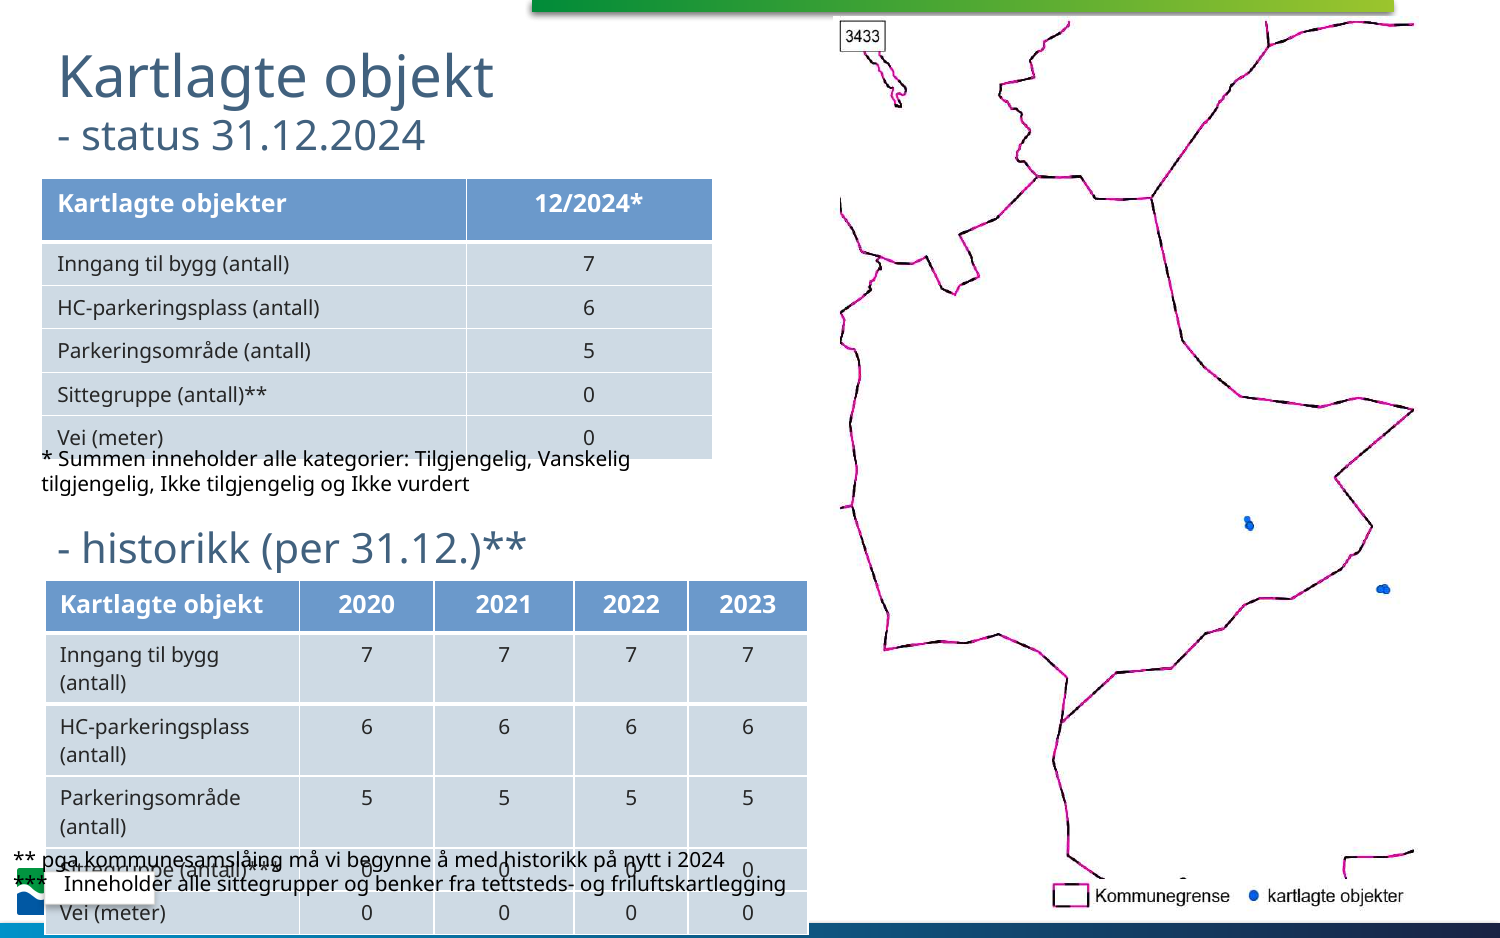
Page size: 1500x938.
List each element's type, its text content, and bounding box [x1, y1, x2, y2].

table_cell 7 [575, 635, 687, 702]
table_cell Inngang til bygg (antall) [42, 244, 466, 285]
table_cell 5 [689, 777, 807, 847]
table_cell 0 [575, 904, 687, 934]
table_cell 0 [435, 904, 573, 934]
table_header Kartlagte objekt [46, 581, 299, 631]
table_cell HC-parkeringsplass (antall) [46, 706, 299, 775]
table_header 12/2024* [467, 179, 712, 240]
table_cell 5 [300, 777, 433, 838]
table_header 2022 [575, 581, 687, 631]
table_cell 6 [300, 706, 433, 775]
table_cell 5 [467, 329, 712, 372]
table_cell 0 [467, 373, 712, 415]
table_cell 0 [689, 892, 807, 934]
picture [833, 16, 1419, 913]
table_header 2021 [435, 581, 573, 631]
text_box Kartlagte objekt - status 31.12.2024 [42, 24, 828, 167]
table_cell Parkeringsområde (antall) [46, 777, 299, 838]
table_cell 0 [300, 904, 433, 934]
table_cell Inngang til bygg (antall) [46, 635, 299, 702]
text_box - historikk (per 31.12.)** [42, 496, 828, 580]
table_cell 7 [467, 244, 712, 285]
table_header Kartlagte objekter [42, 179, 466, 240]
table_cell Vei (meter) [46, 904, 299, 934]
table_cell Parkeringsområde (antall) [42, 329, 466, 372]
table_cell 5 [575, 777, 687, 838]
table_cell 6 [435, 706, 573, 775]
table_cell 6 [689, 706, 807, 775]
table_cell 0 [802, 849, 807, 890]
table_cell 7 [689, 635, 807, 702]
table_cell 5 [435, 777, 573, 838]
table_cell 7 [435, 635, 573, 702]
table_header 2020 [300, 581, 433, 631]
table_cell HC-parkeringsplass (antall) [42, 286, 466, 328]
table_cell Vei (meter) [42, 416, 466, 438]
table_cell Sittegruppe (antall)** [42, 373, 466, 415]
table_header 2023 [689, 581, 807, 631]
table_cell 0 [467, 416, 712, 459]
table_cell 6 [575, 706, 687, 775]
table_cell 7 [300, 635, 433, 702]
text_box * Summen inneholder alle kategorier: Tilgjengelig, Vanskelig tilgjengelig, Ikke tilgjengelig og Ikke vurdert [26, 438, 711, 504]
table_cell 6 [467, 286, 712, 328]
text_box ** pga kommunesamslåing må vi begynne å med historikk på nytt i 2024 *** Inneholder alle sittegrupper og benker fra tettsteds- og friluftskartlegging [0, 838, 802, 904]
